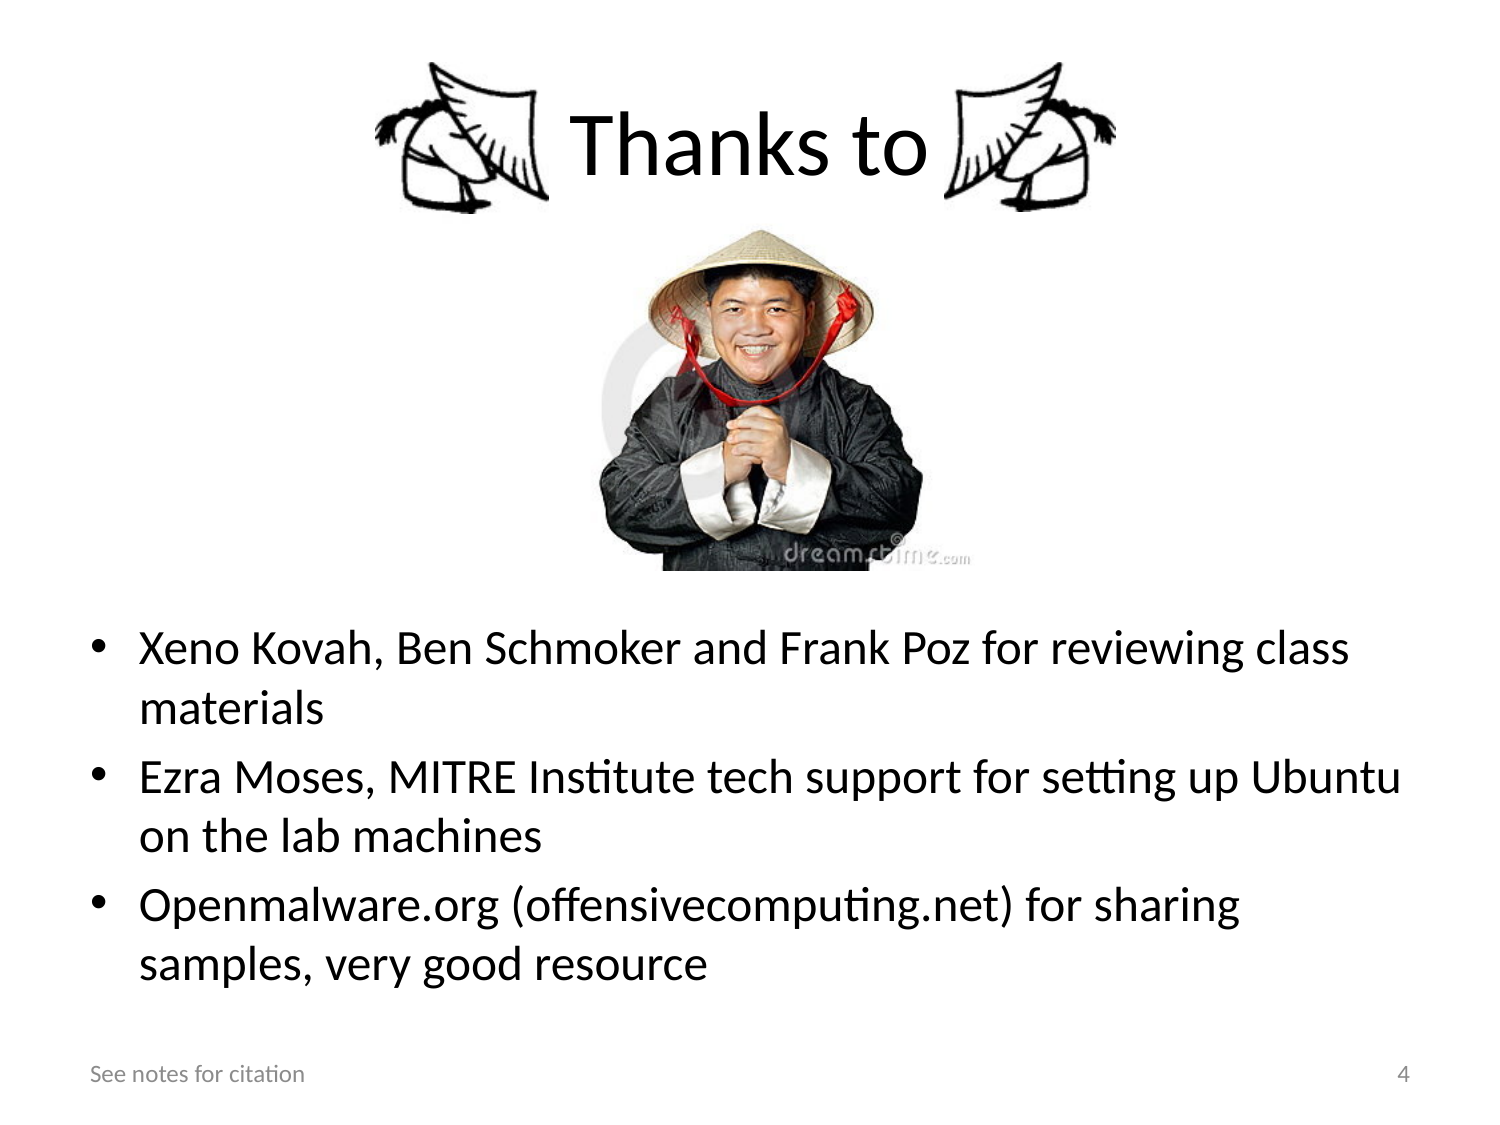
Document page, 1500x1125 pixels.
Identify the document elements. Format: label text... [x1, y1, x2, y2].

slide_number See notes for citation [75, 1042, 425, 1103]
slide_number 4 [1074, 1042, 1425, 1103]
picture [375, 61, 1116, 571]
title Thanks to [75, 45, 1425, 233]
list Xeno Kovah, Ben Schmoker and Frank Poz for reviewing class materials Ezra Moses, MITRE Institute tech support for setting up Ubuntu on the lab machines Openmalware.org (offensivecomputing.net) for sharing samples, very good resource [75, 262, 1425, 1005]
